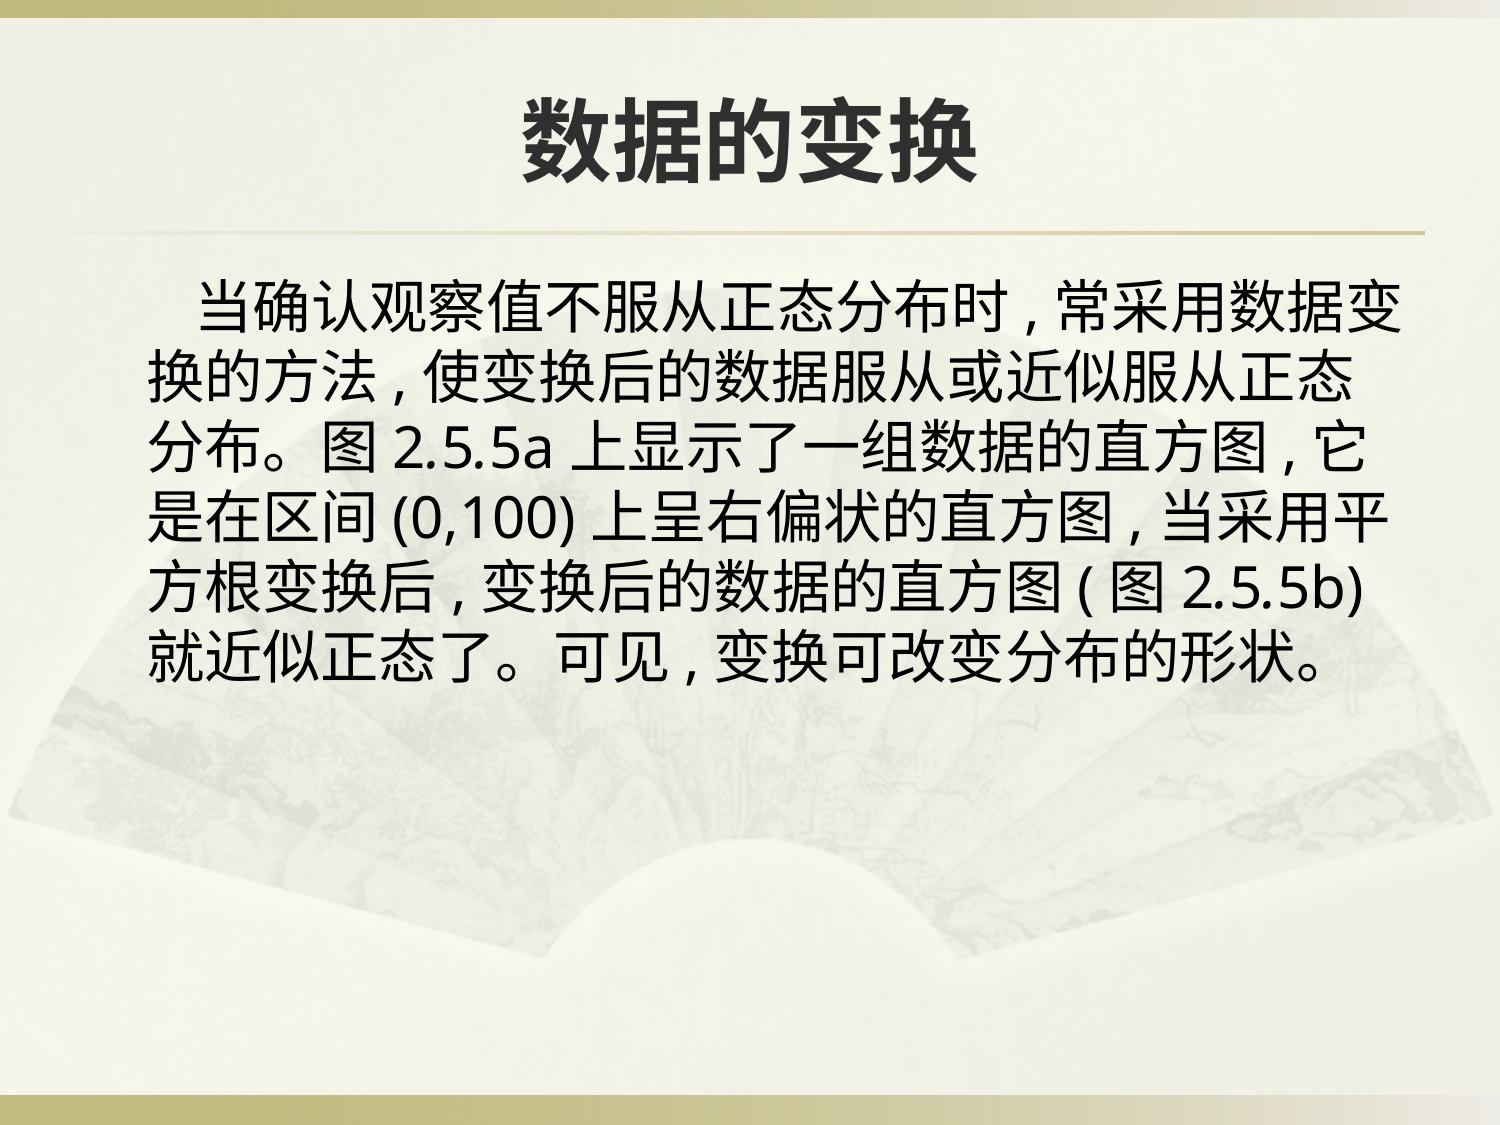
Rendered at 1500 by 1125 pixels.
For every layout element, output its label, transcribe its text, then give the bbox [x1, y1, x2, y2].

title 数据的变换 [75, 45, 1425, 233]
list 当确认观察值不服从正态分布时,常采用数据变换的方法,使变换后的数据服从或近似服从正态分布。图2.5.5a上显示了一组数据的直方图,它是在区间(0,100)上呈右偏状的直方图,当采用平方根变换后,变换后的数据的直方图(图2.5.5b)就近似正态了。可见,变换可改变分布的形状。 [75, 262, 1425, 1032]
